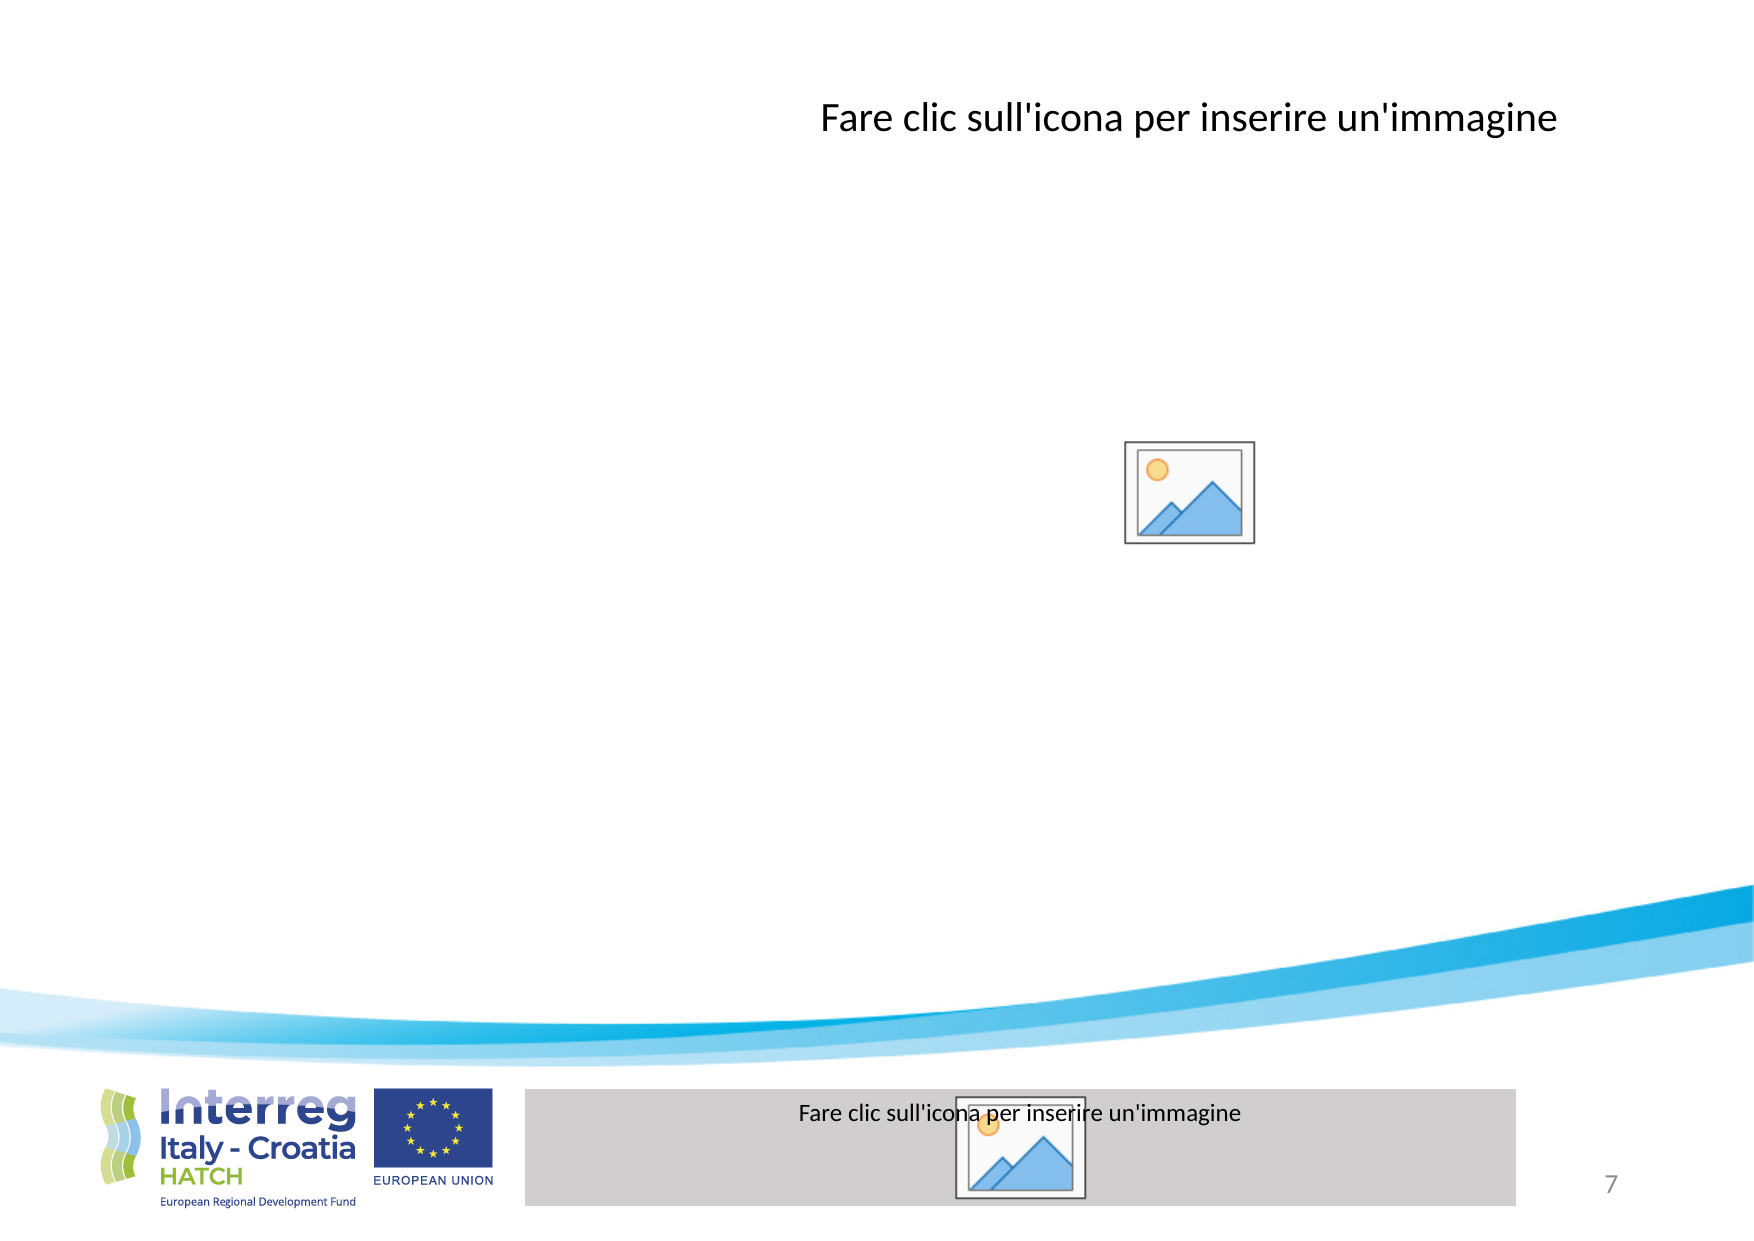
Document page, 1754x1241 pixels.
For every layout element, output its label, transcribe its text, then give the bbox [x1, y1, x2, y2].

slide_number 7 [1526, 1149, 1634, 1216]
picture [0, 81, 1754, 1218]
